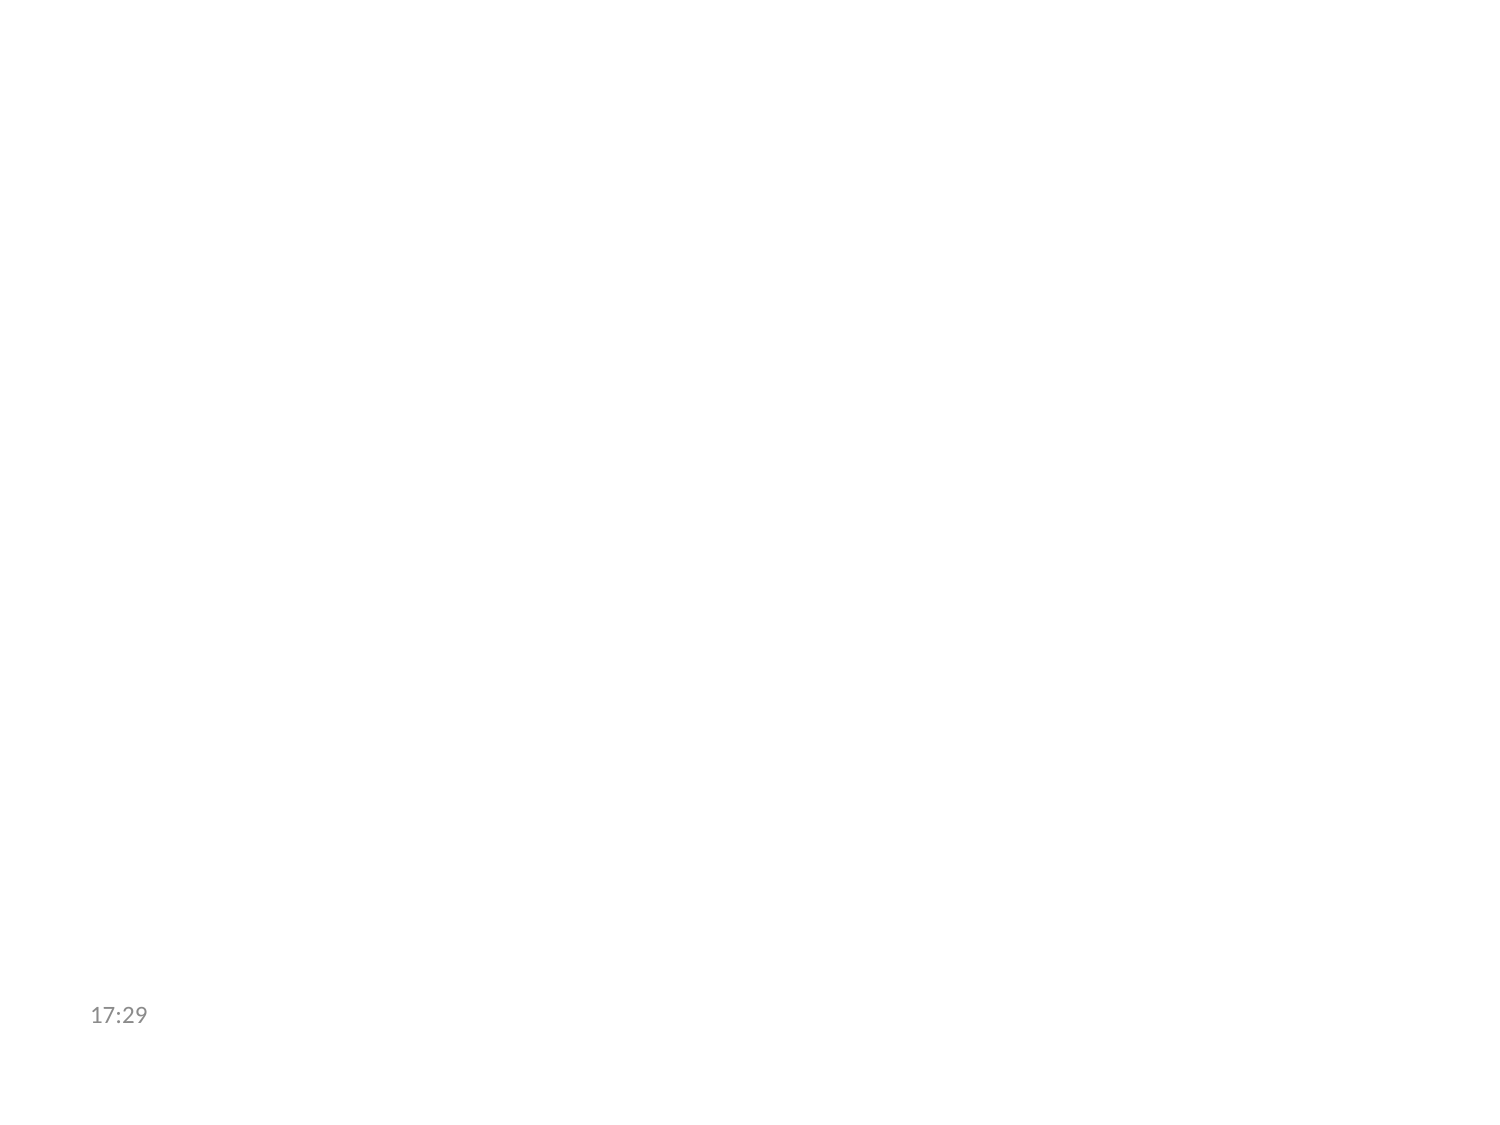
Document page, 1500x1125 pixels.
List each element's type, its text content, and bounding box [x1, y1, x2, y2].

text_box 15:35 [75, 983, 425, 1044]
